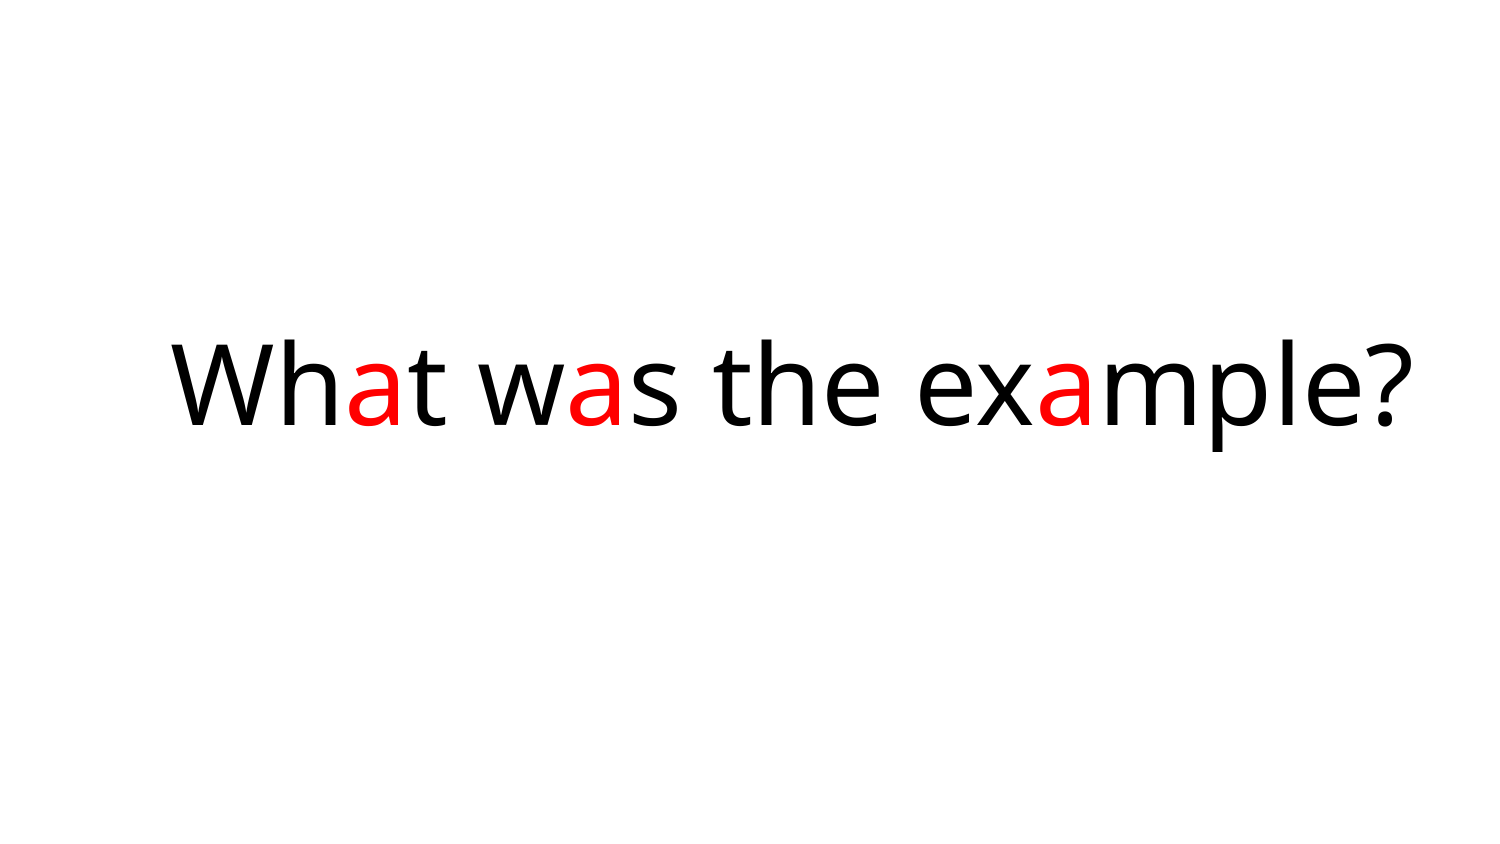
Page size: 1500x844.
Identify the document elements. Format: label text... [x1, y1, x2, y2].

text_box What was the example? [155, 305, 1430, 456]
